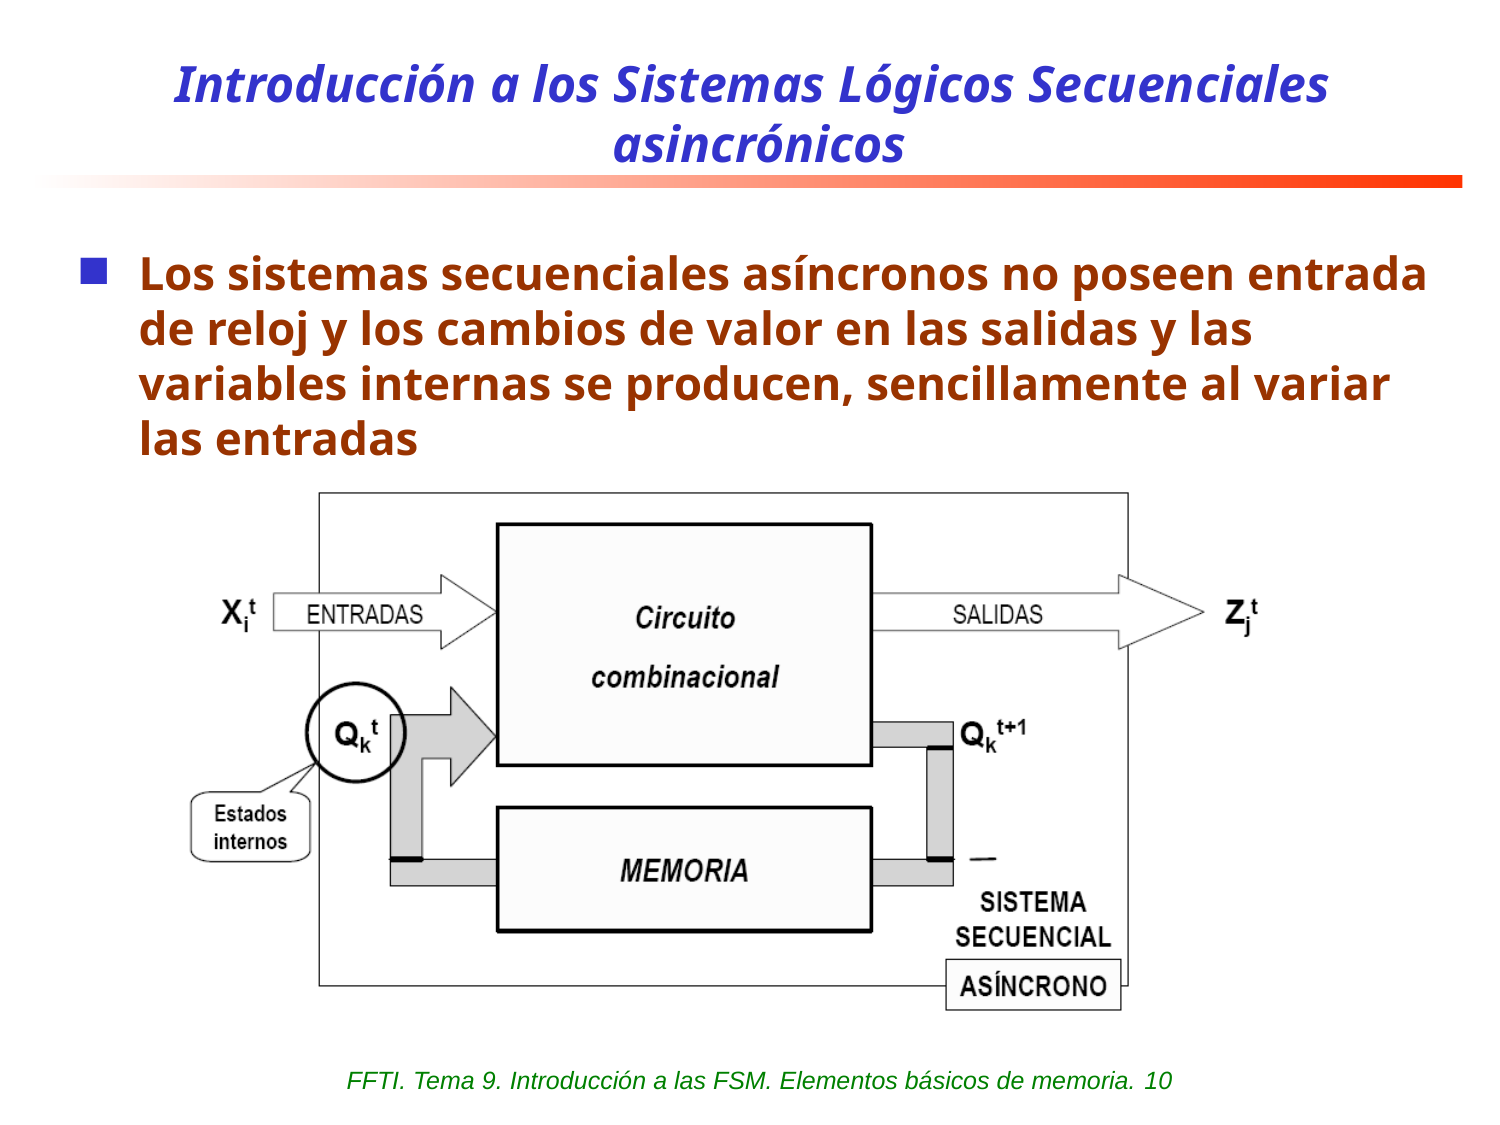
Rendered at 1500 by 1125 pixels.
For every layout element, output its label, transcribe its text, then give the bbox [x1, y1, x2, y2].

title Introducción a los Sistemas Lógicos Secuenciales asincrónicos [68, 49, 1451, 176]
list Los sistemas secuenciales asíncronos no poseen entrada de reloj y los cambios de valor en las salidas y las variables internas se producen, sencillamente al variar las entradas [68, 237, 1451, 456]
picture [183, 488, 1268, 1018]
footer FFTI. Tema 9. Introducción a las FSM. Elementos básicos de memoria. 10 [68, 1056, 1451, 1103]
